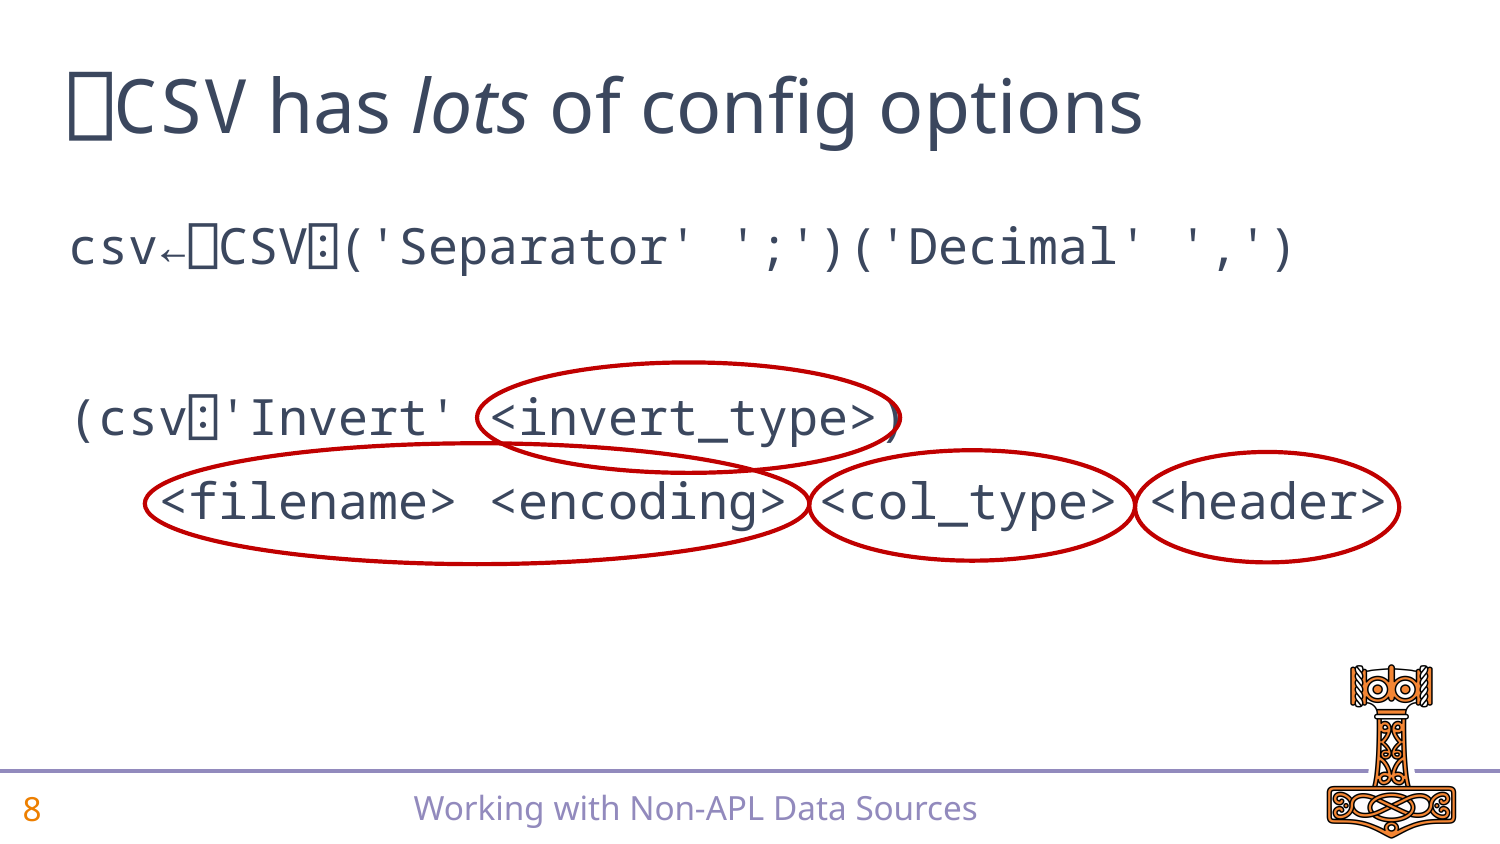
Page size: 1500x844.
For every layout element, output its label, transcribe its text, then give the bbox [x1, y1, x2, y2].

list csv←⎕CSV⍠('Separator' ';')('Decimal' ',') (csv⍠'Invert' <invert_type>) <filename> <encoding> <col_type> <header> [53, 207, 1418, 740]
text_box [474, 360, 903, 475]
text_box [142, 441, 812, 567]
title ⎕CSV has lots of config options [53, 43, 1203, 157]
text_box [1133, 449, 1402, 565]
picture [1320, 655, 1461, 844]
text_box [809, 448, 1135, 563]
